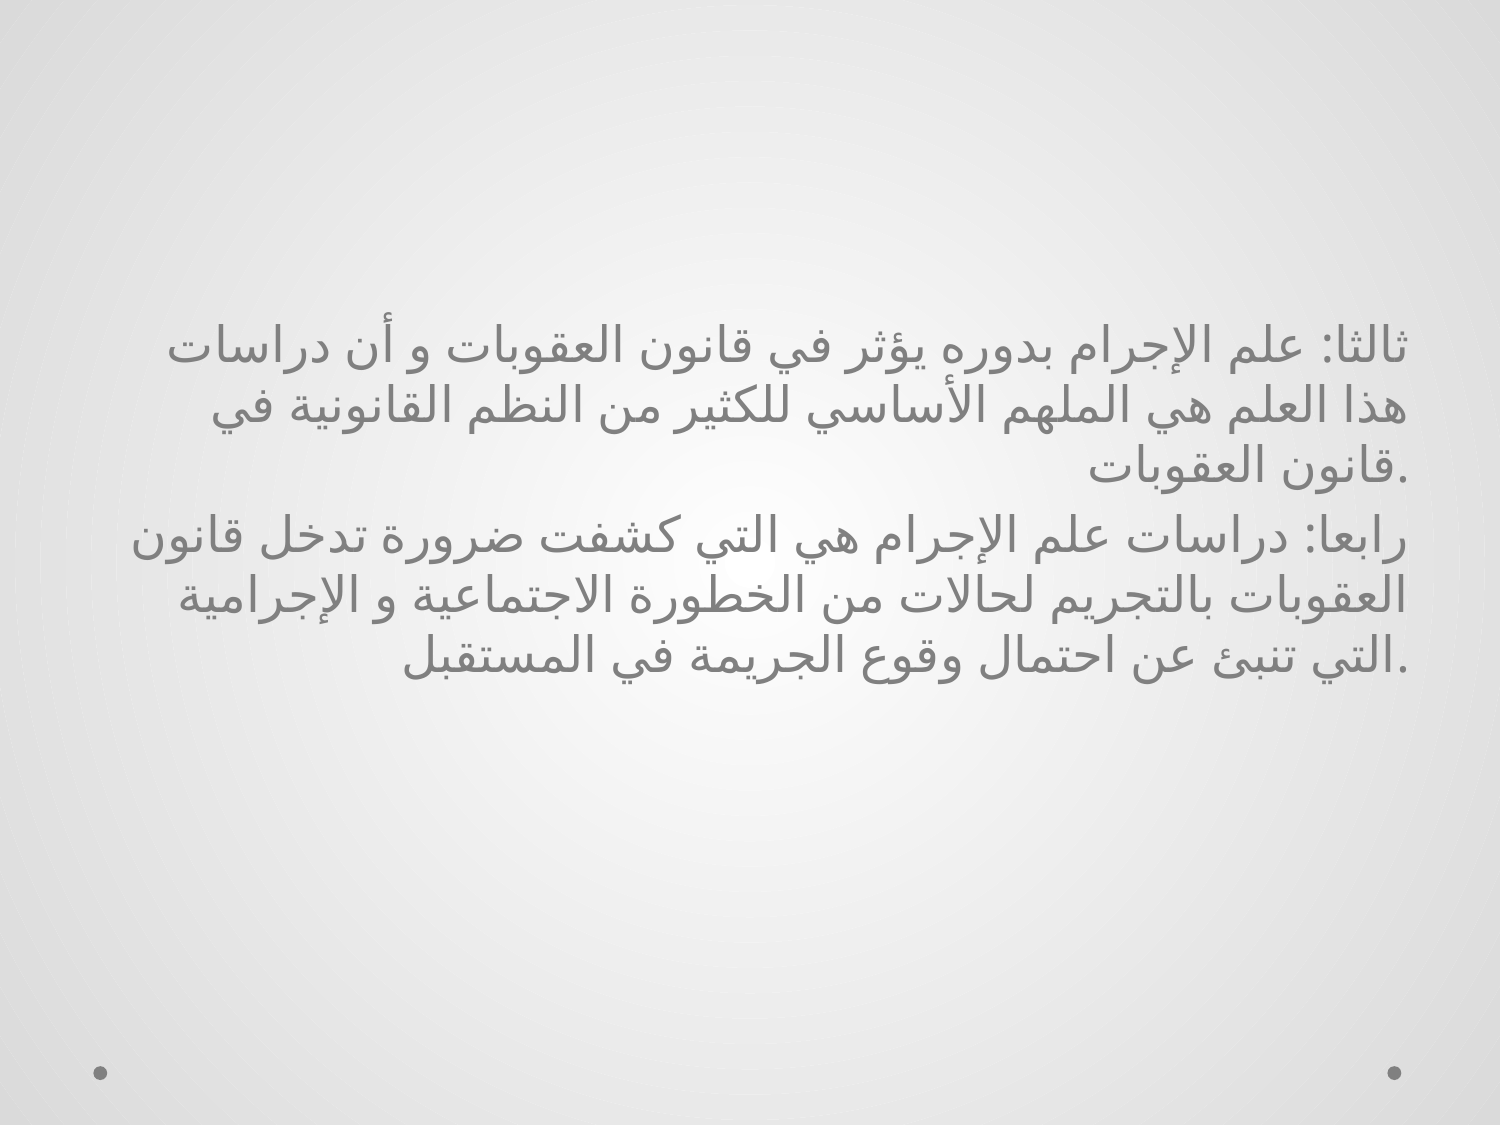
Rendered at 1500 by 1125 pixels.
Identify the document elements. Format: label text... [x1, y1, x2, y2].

list ثالثا: علم الإجرام بدوره يؤثر في قانون العقوبات و أن دراسات هذا العلم هي الملهم الأساسي للكثير من النظم القانونية في قانون العقوبات. رابعا: دراسات علم الإجرام هي التي كشفت ضرورة تدخل قانون العقوبات بالتجريم لحالات من الخطورة الاجتماعية و الإجرامية التي تنبئ عن احتمال وقوع الجريمة في المستقبل. [75, 94, 1425, 1005]
